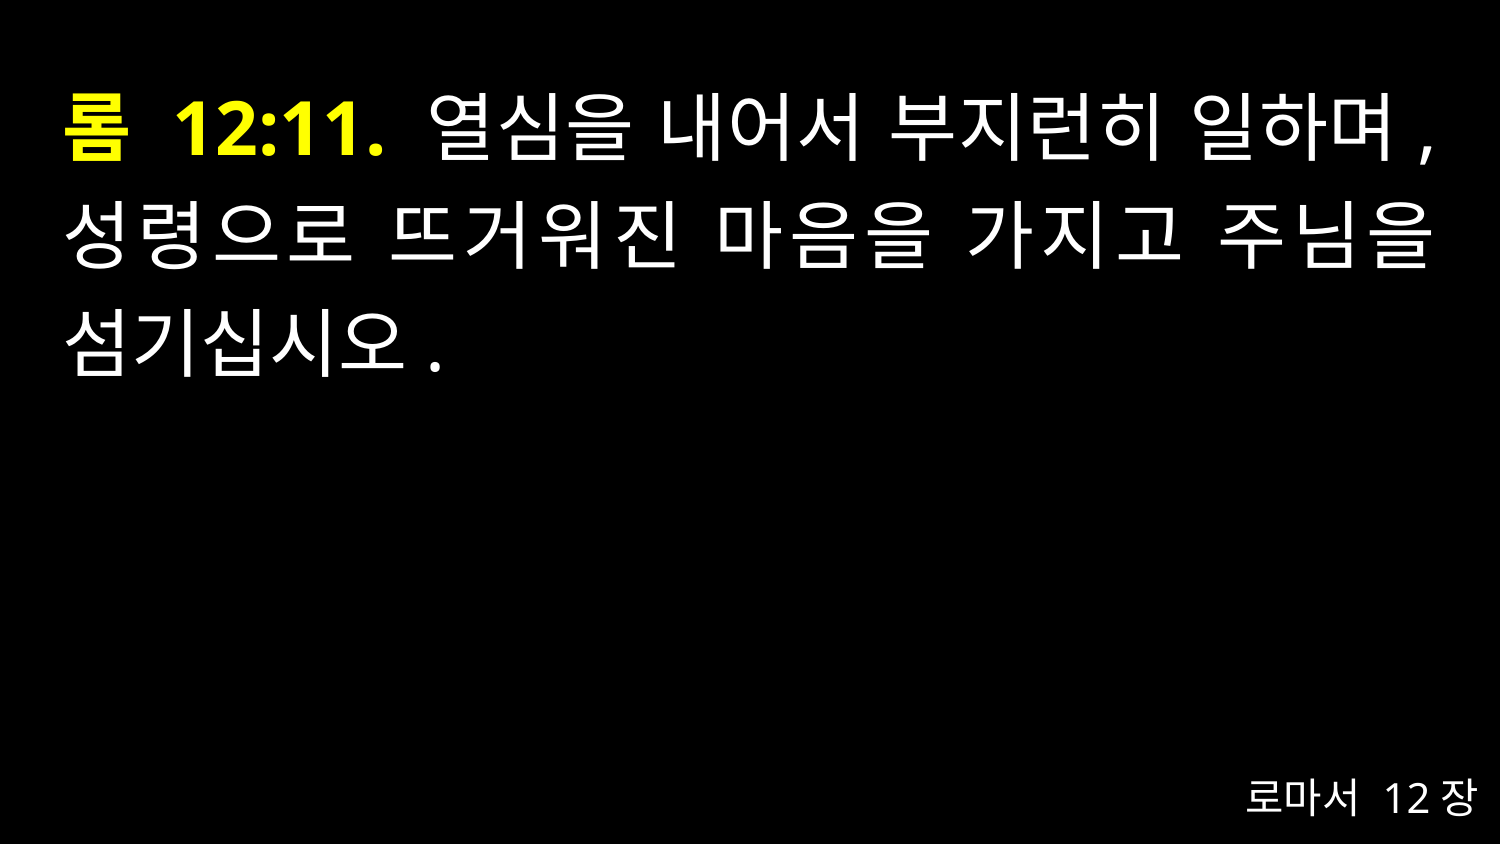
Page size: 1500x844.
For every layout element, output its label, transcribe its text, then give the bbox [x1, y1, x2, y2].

title 롬 12:11. 열심을 내어서 부지런히 일하며, 성령으로 뜨거워진 마음을 가지고 주님을 섬기십시오. [0, 0, 1500, 844]
subtitle 로마서 12장 [916, 770, 1500, 844]
